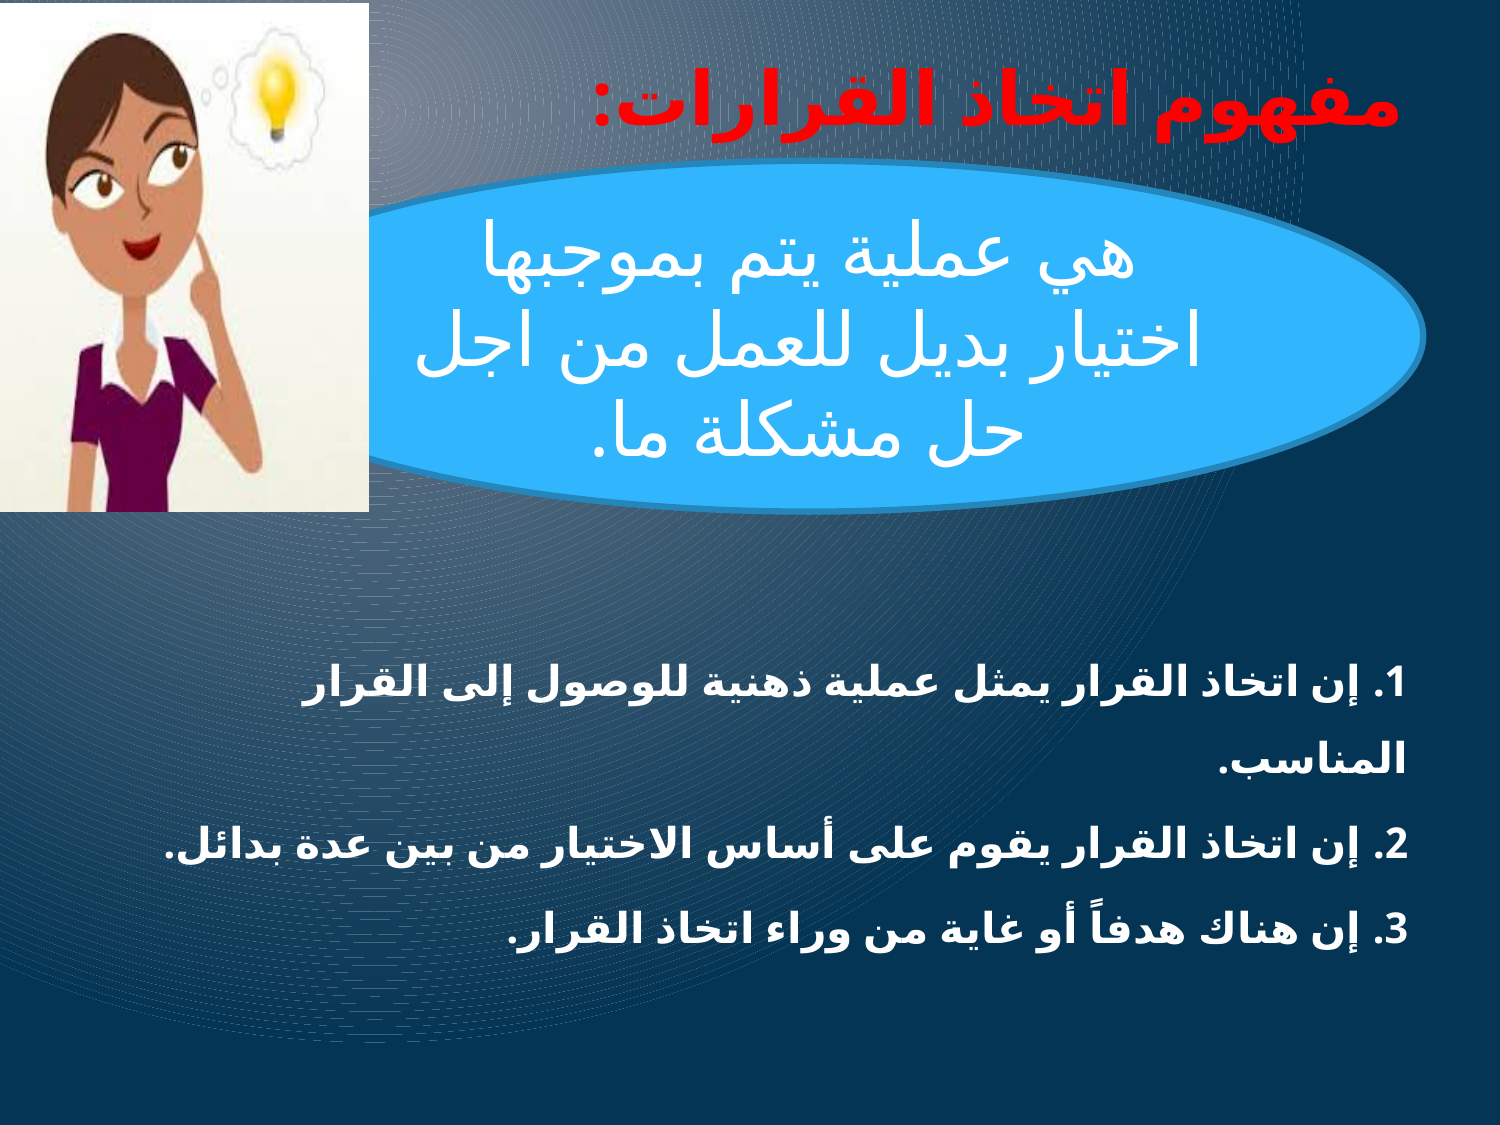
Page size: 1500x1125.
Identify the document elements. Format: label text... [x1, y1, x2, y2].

text_box هي عملية يتم بموجبها اختيار بديل للعمل من اجل حل مشكلة ما. [374, 157, 1427, 515]
title مفهوم اتخاذ القرارات: [407, 42, 1420, 199]
list 1. إن اتخاذ القرار يمثل عملية ذهنية للوصول إلى القرار المناسب. 2. إن اتخاذ القرار يقوم على أساس الاختيار من بين عدة بدائل. 3. إن هناك هدفاً أو غاية من وراء اتخاذ القرار. [147, 621, 1424, 1036]
picture [0, 3, 369, 512]
